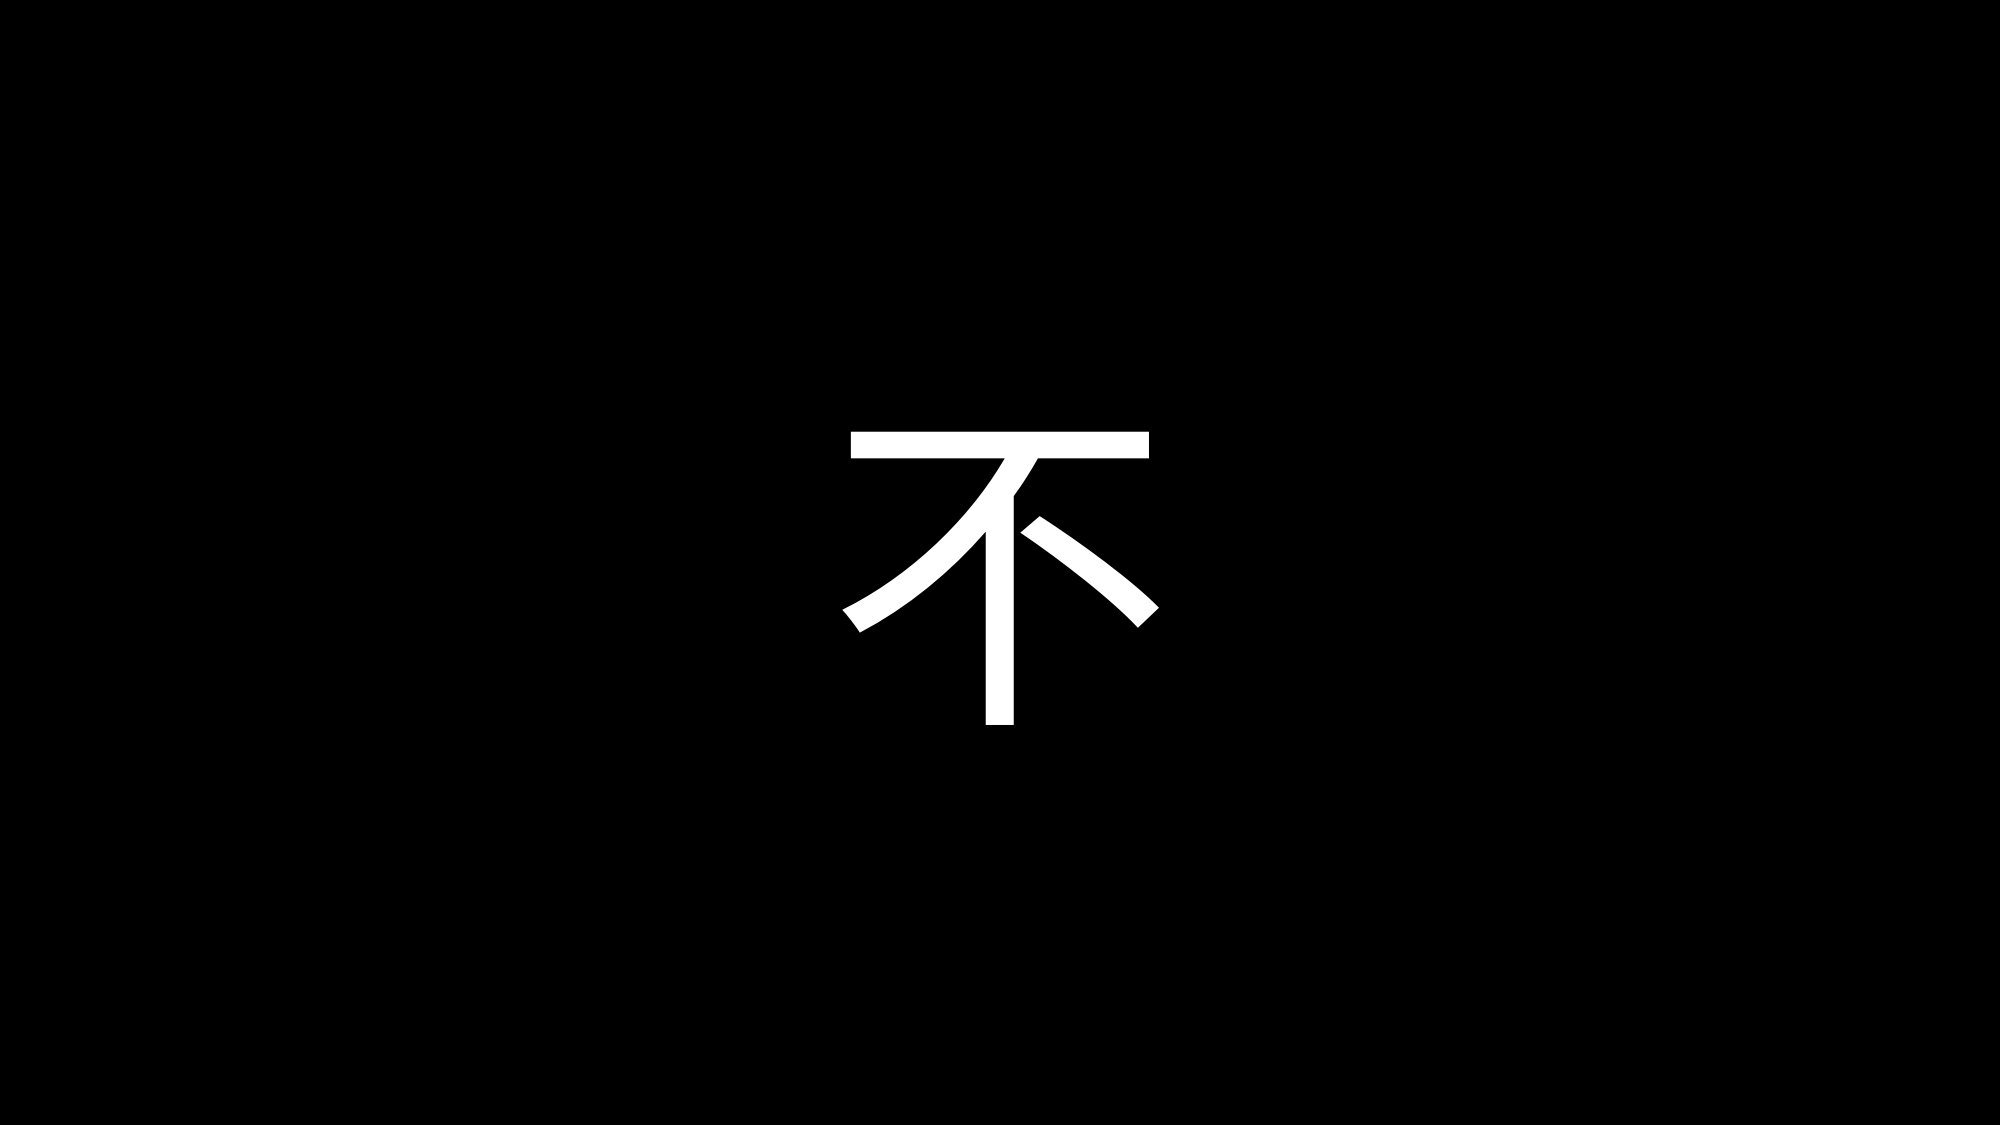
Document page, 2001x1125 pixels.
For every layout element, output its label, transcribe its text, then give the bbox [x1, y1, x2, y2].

text_box 不 [431, 345, 1569, 776]
